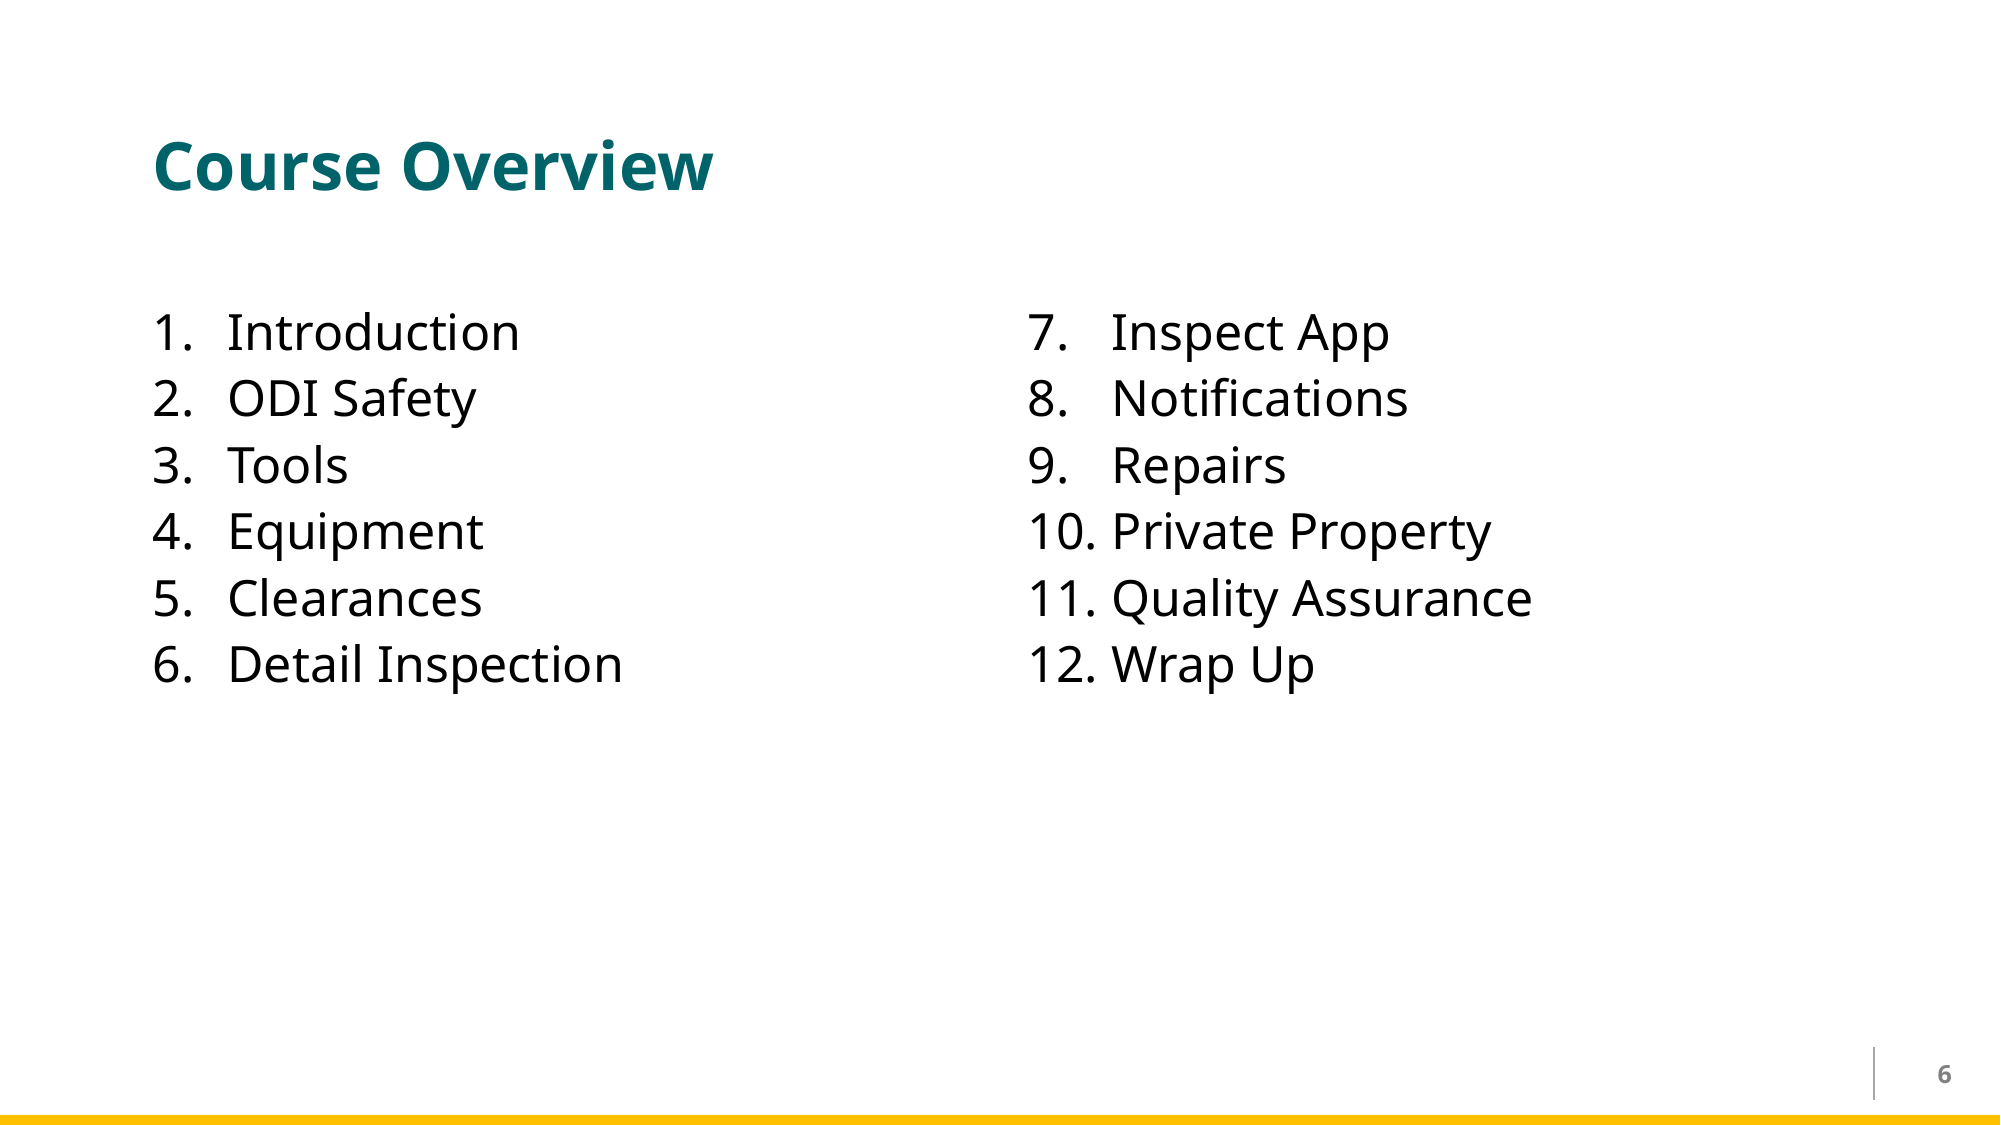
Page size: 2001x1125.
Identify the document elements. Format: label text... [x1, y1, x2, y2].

list Introduction ODI Safety Tools Equipment Clearances Detail Inspection [137, 299, 988, 1014]
list Inspect App Notifications Repairs Private Property Quality Assurance Wrap Up [1012, 299, 1863, 1014]
title Course Overview [137, 59, 1863, 278]
